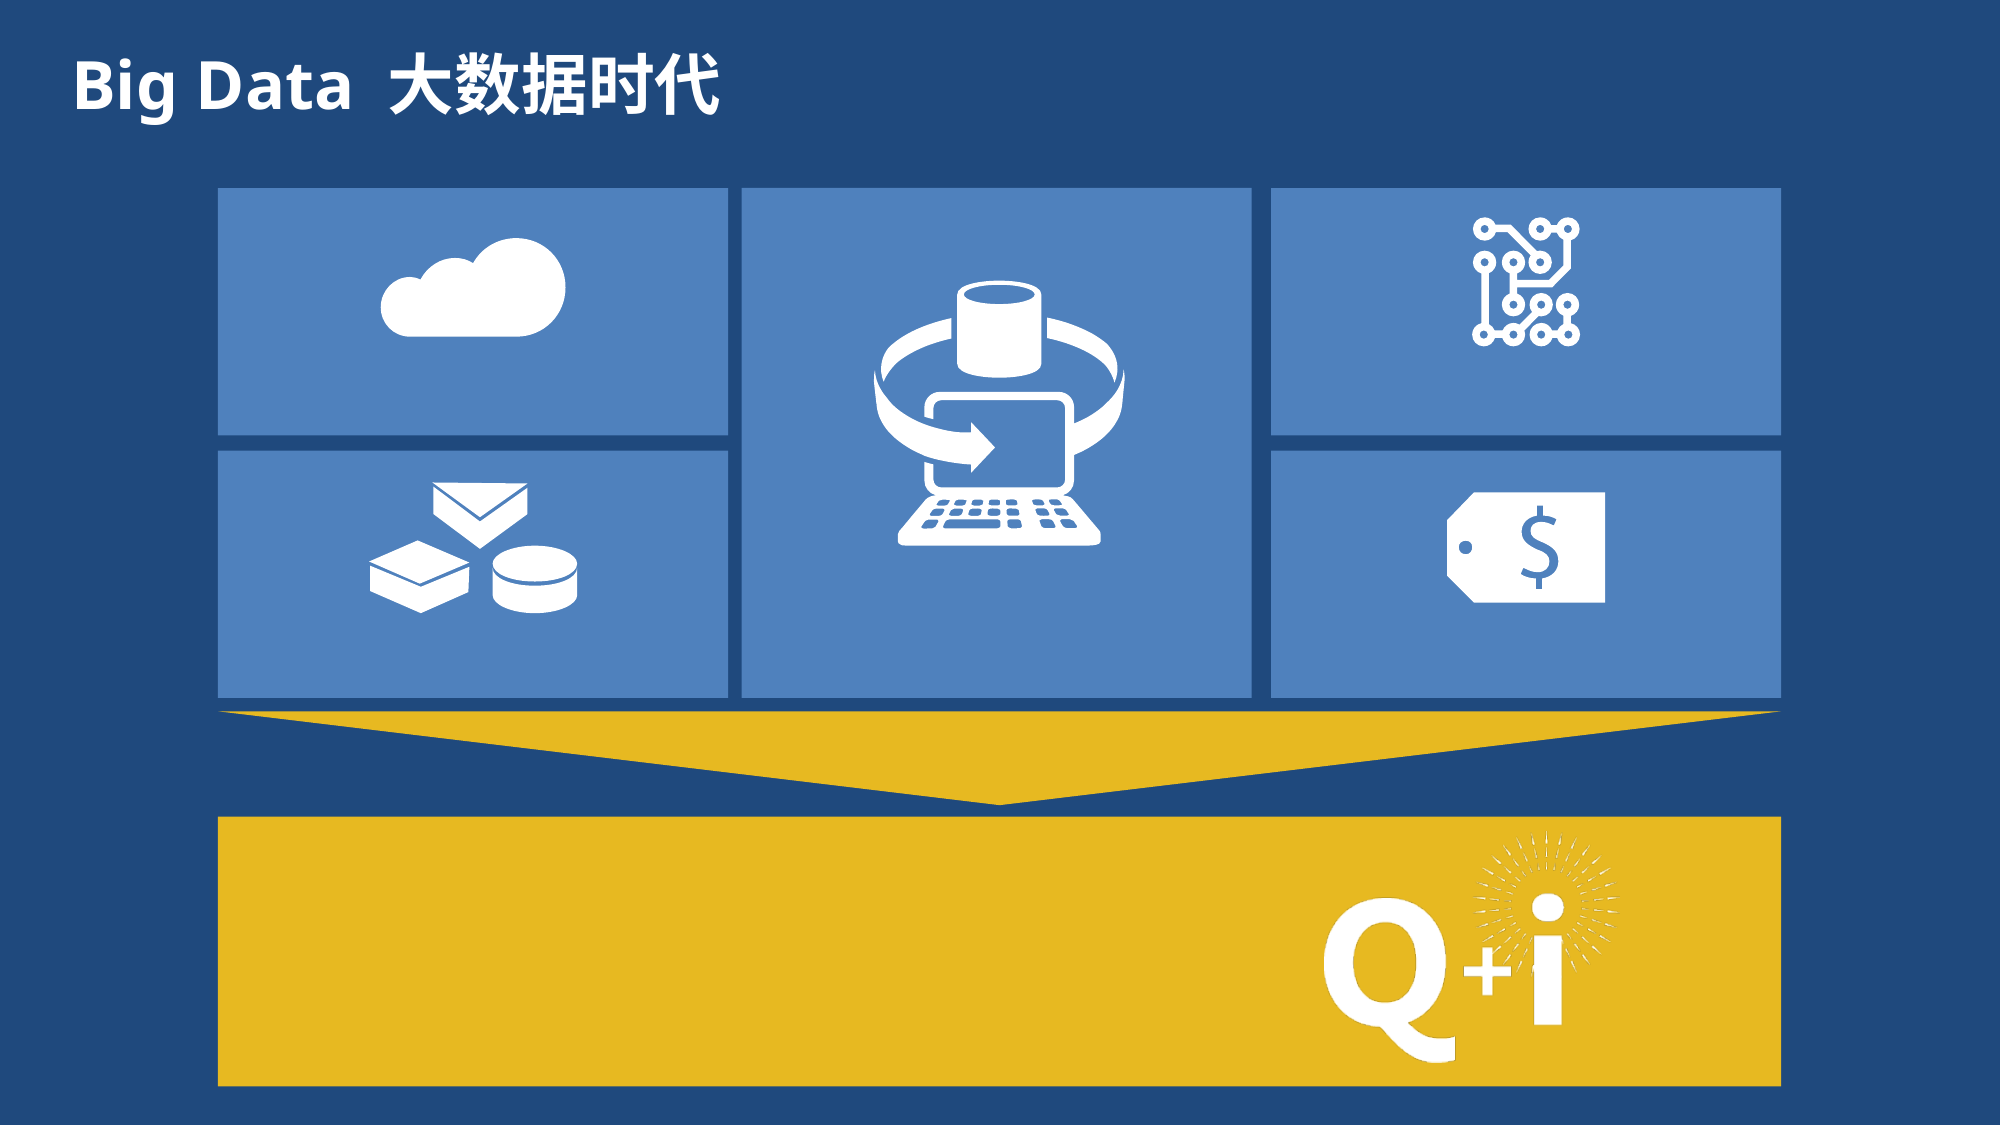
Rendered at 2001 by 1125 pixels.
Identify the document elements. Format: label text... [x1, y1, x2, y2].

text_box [1271, 450, 1782, 699]
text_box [217, 187, 729, 436]
text_box [1047, 317, 1118, 383]
text_box 海量数据交互 [741, 187, 1252, 698]
text_box [957, 280, 1042, 378]
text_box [1271, 187, 1782, 436]
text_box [217, 450, 729, 699]
text_box [873, 370, 996, 473]
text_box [217, 816, 1782, 1087]
text_box [897, 369, 1125, 546]
title Big Data 大数据时代 [56, 22, 1782, 154]
text_box [217, 710, 1782, 806]
text_box [881, 318, 952, 382]
